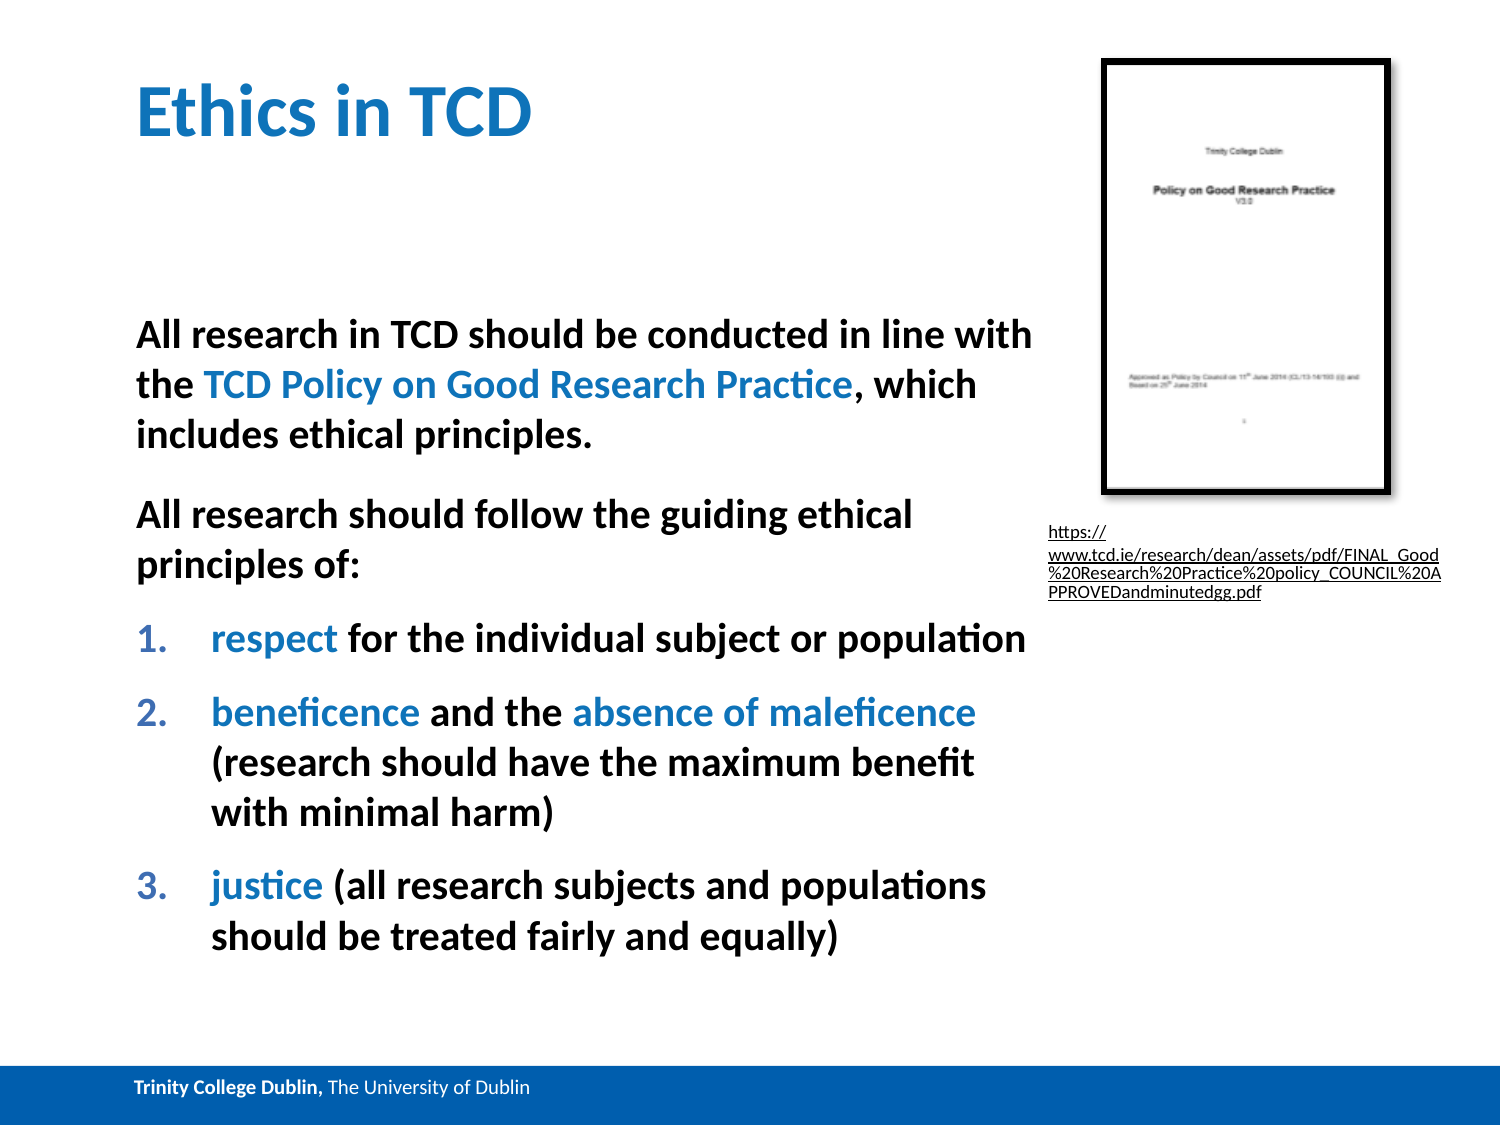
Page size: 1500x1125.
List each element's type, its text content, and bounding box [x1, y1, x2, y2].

title Ethics in TCD [135, 59, 1101, 152]
picture [1106, 64, 1385, 489]
text_box https://www.tcd.ie/research/dean/assets/pdf/FINAL_Good%20Research%20Practice%20policy_COUNCIL%20APPROVEDandminutedgg.pdf [1033, 512, 1458, 595]
list All research in TCD should be conducted in line with the TCD Policy on Good Research Practice, which includes ethical principles. All research should follow the guiding ethical principles of: respect for the individual subject or population beneficence and the absence of maleficence (research should have the maximum benefit with minimal harm) justice (all research subjects and populations should be treated fairly and equally) [135, 307, 1040, 980]
